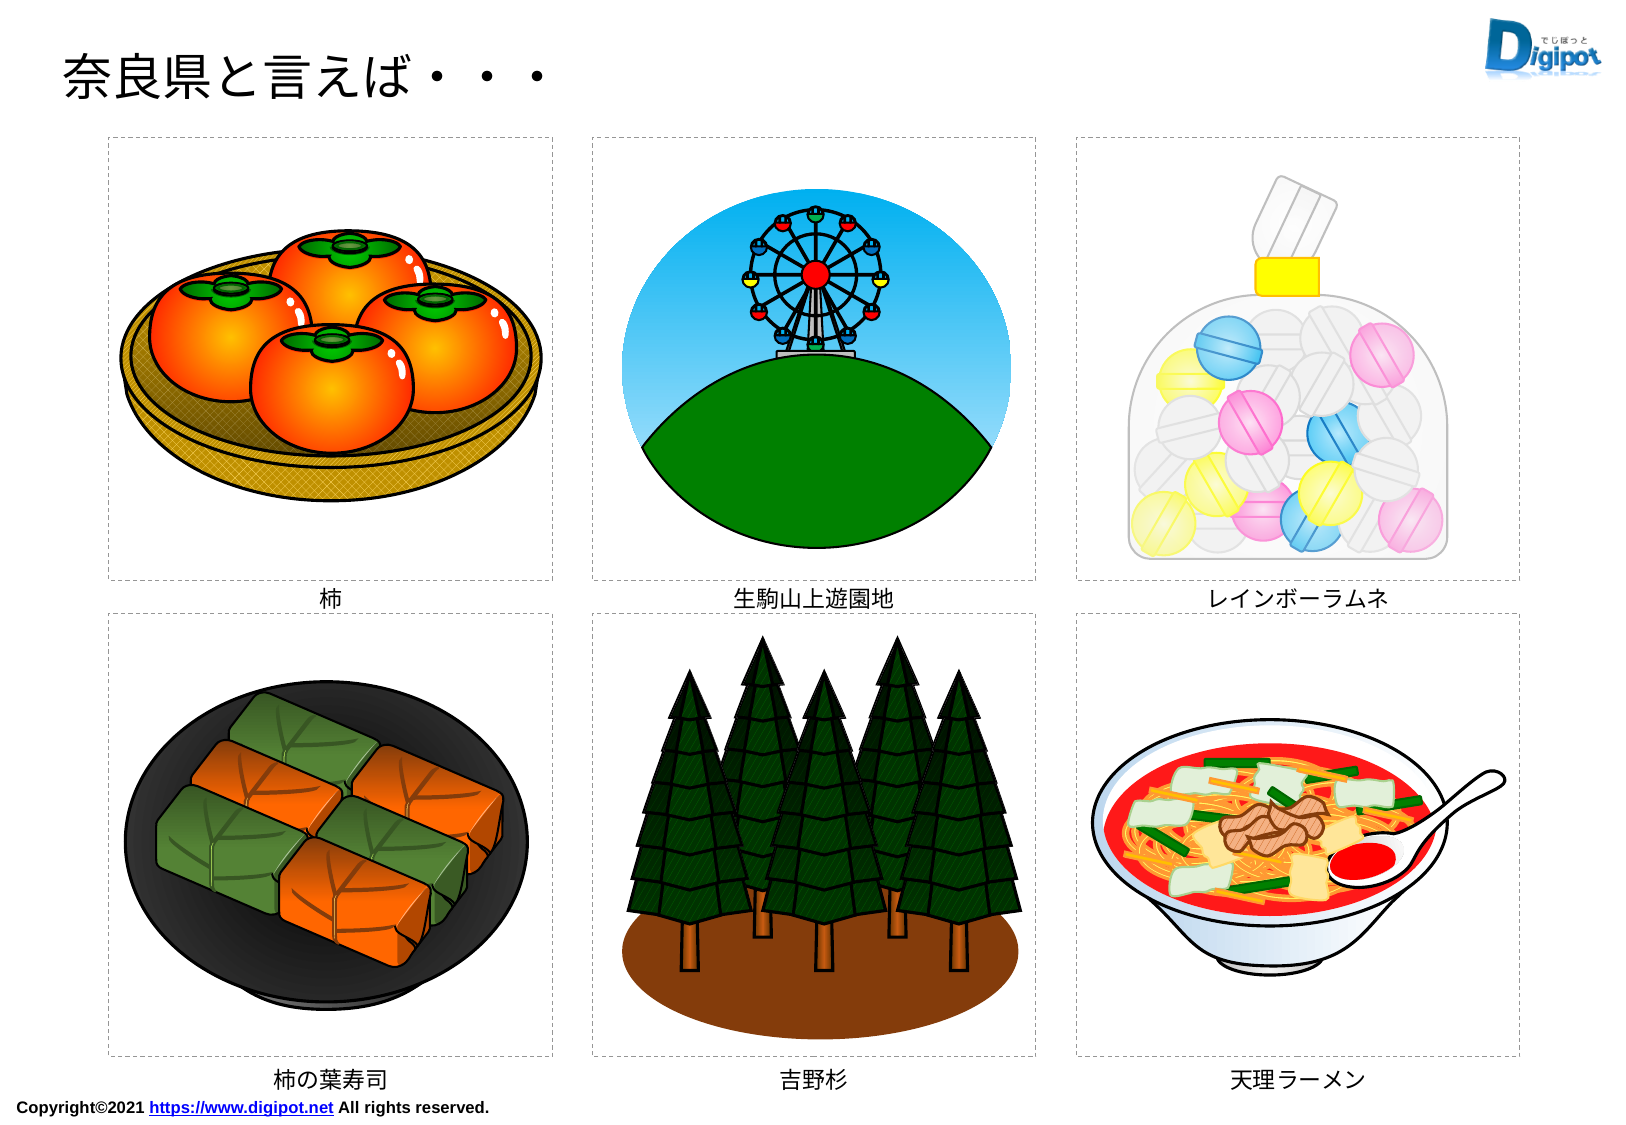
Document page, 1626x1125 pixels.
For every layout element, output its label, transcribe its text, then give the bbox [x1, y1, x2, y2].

text_box 柿 [104, 577, 558, 620]
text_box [125, 681, 528, 1010]
text_box レインボーラムネ [1071, 577, 1525, 620]
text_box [1128, 184, 1448, 560]
text_box 柿の葉寿司 [104, 1058, 558, 1101]
text_box 奈良県と言えば・・・ [47, 38, 578, 113]
text_box 天理ラーメン [1071, 1058, 1525, 1101]
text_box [621, 188, 1012, 549]
text_box 生駒山上遊園地 [587, 577, 1041, 620]
picture [1485, 18, 1602, 82]
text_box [621, 638, 1021, 1040]
text_box 吉野杉 [587, 1058, 1041, 1101]
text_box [1092, 719, 1506, 976]
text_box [120, 230, 542, 502]
